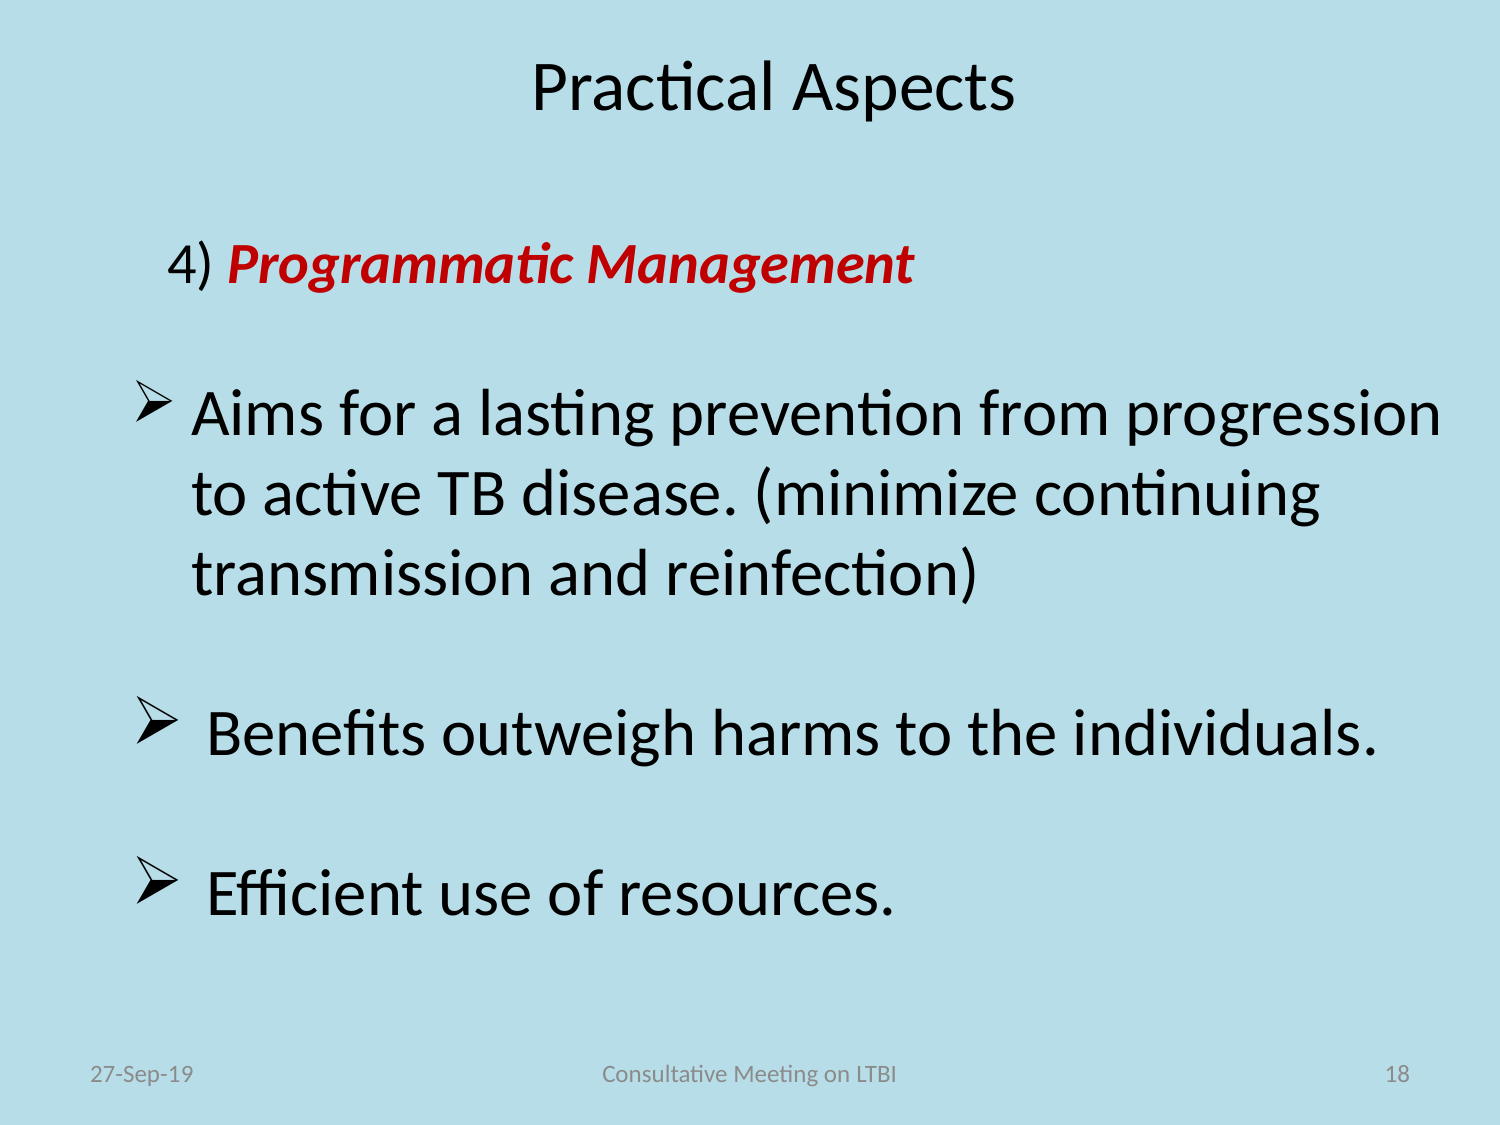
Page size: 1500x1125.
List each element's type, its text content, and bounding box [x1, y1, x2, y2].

text_box Aims for a lasting prevention from progression to active TB disease. (minimize continuing transmission and reinfection) Benefits outweigh harms to the individuals. Efficient use of resources. [116, 361, 1459, 937]
title Practical Aspects [93, 30, 1455, 219]
slide_number 27-Sep-19 [75, 1042, 425, 1103]
footer Consultative Meeting on LTBI [512, 1042, 988, 1103]
slide_number 18 [1074, 1042, 1425, 1103]
text_box 4) Programmatic Management [152, 218, 931, 303]
